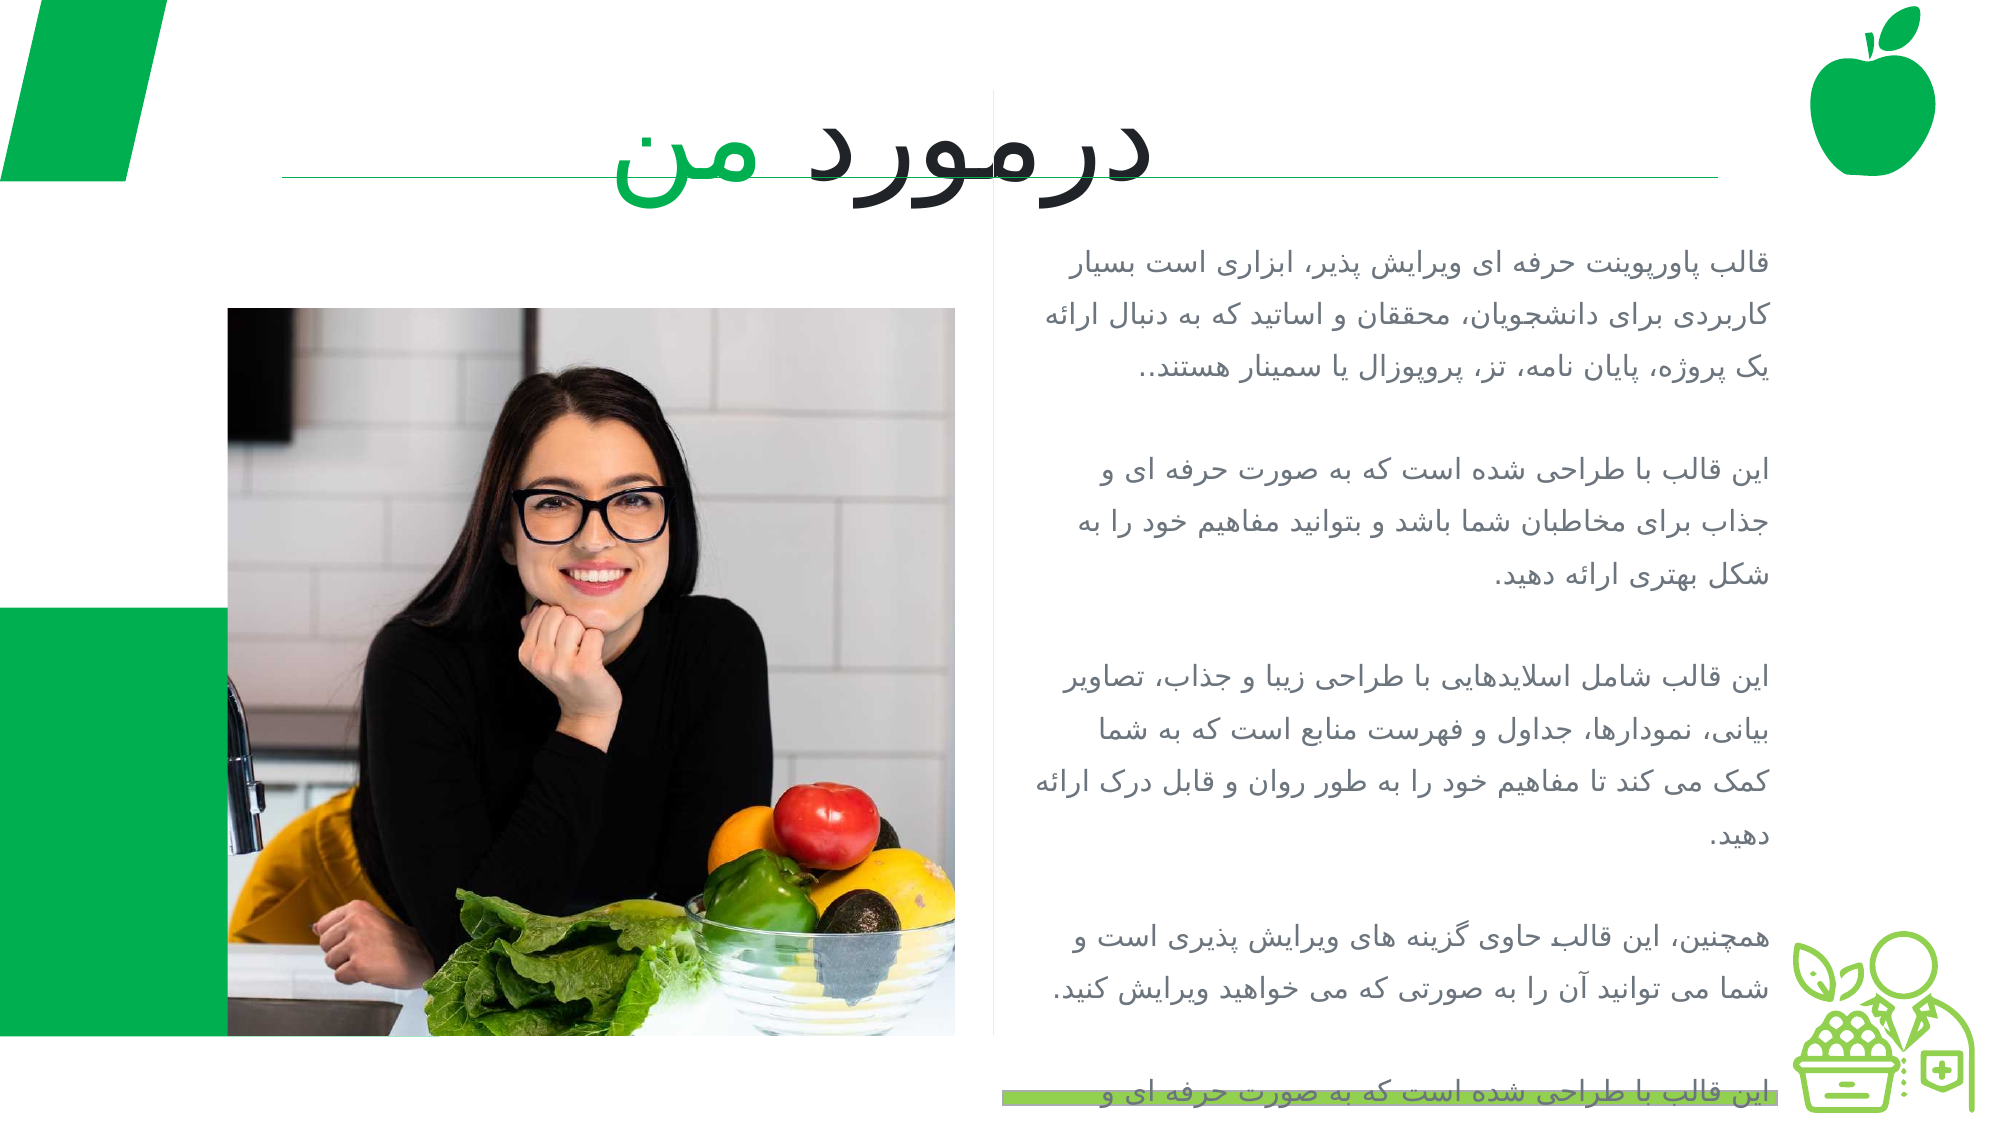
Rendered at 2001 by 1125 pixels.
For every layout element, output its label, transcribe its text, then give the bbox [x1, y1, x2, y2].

picture [227, 308, 955, 1036]
list درمورد من [994, 182, 1172, 213]
list درمورد من [280, 182, 993, 213]
text_box قالب پاورپوینت حرفه ای ویرایش پذیر، ابزاری است بسیار کاربردی برای دانشجویان، محققان و اساتید که به دنبال ارائه یک پروژه، پایان نامه، تز، پروپوزال یا سمینار هستند.. این قالب با طراحی شده است که به صورت حرفه ای و جذاب برای مخاطبان شما باشد و بتوانید مفاهیم خود را به شکل بهتری ارائه دهید. این قالب شامل اسلایدهایی با طراحی زیبا و جذاب، تصاویر بیانی، نمودارها، جداول و فهرست منابع است که به شما کمک می کند تا مفاهیم خود را به طور روان و قابل درک ارائه دهید. همچنین، این قالب حاوی گزینه های ویرایش پذیری است و شما می توانید آن را به صورتی که می خواهید ویرایش کنید. این قالب با طراحی شده است که به صورت حرفه ای و جذاب برای مخاطبان شما باشد و بتوانید مفاهیم خود را به شکل بهتری ارائه دهید. [1017, 217, 1786, 1125]
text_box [0, 0, 1936, 182]
